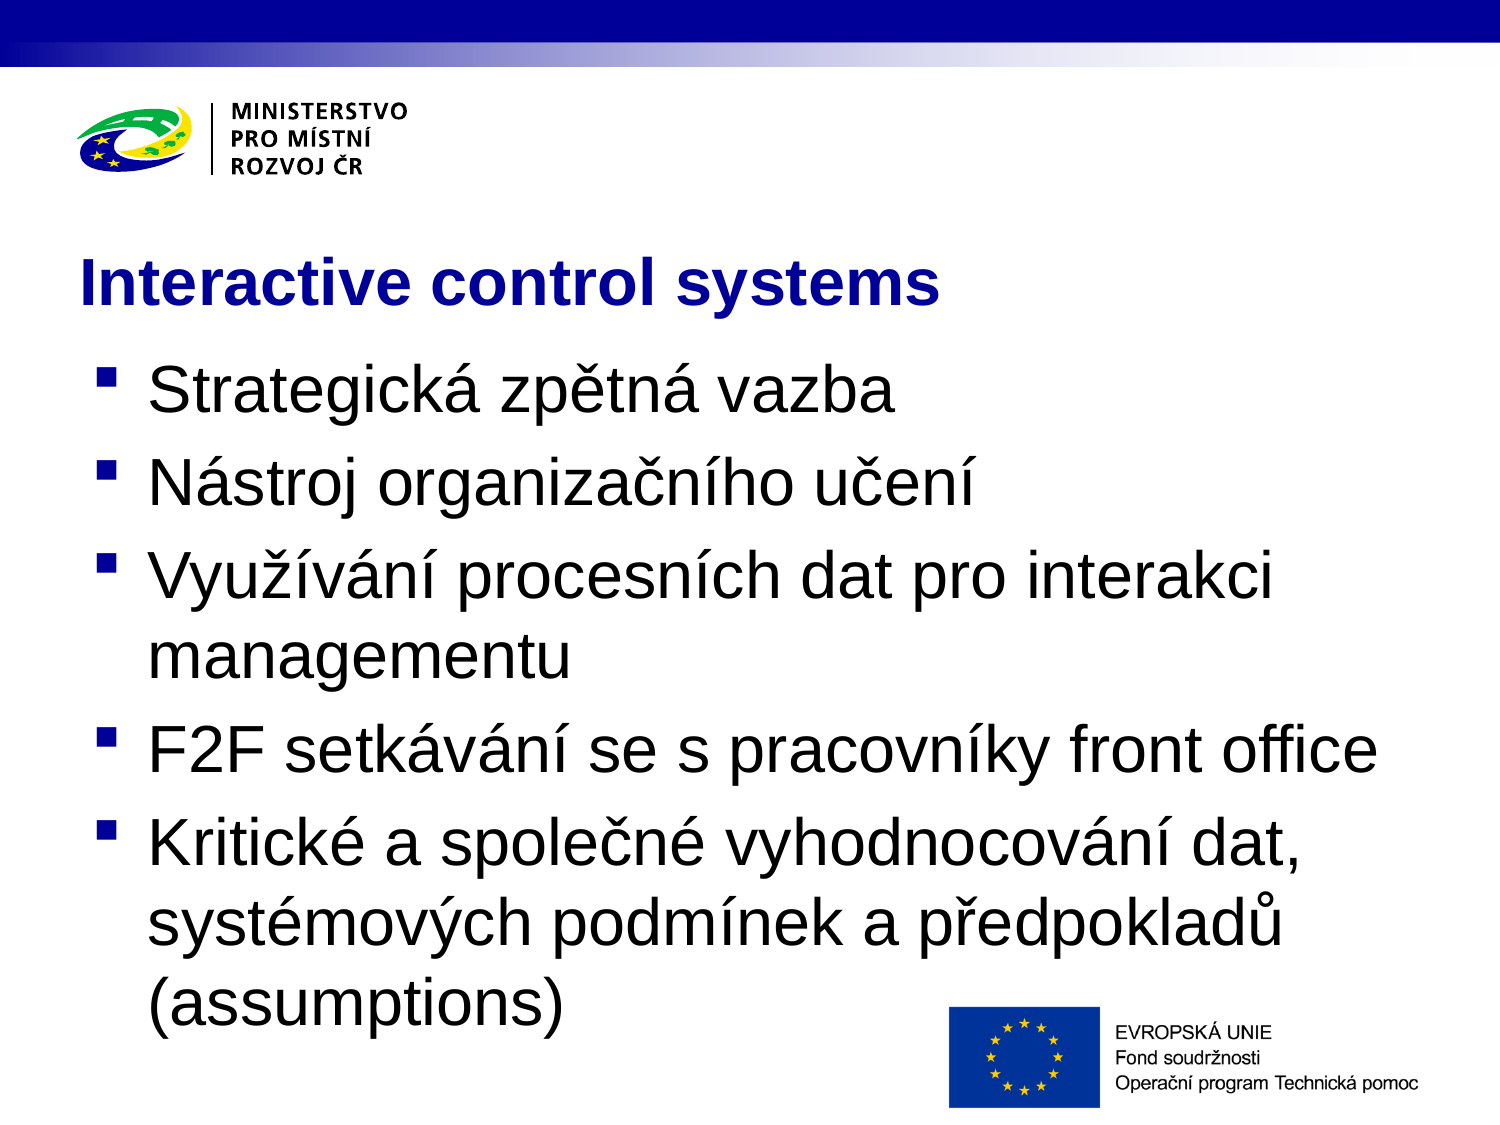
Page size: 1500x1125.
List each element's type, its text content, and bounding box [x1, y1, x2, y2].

title Interactive control systems [64, 231, 1425, 315]
list Strategická zpětná vazba Nástroj organizačního učení Využívání procesních dat pro interakci managementu F2F setkávání se s pracovníky front office Kritické a společné vyhodnocování dat, systémových podmínek a předpokladů (assumptions) [76, 338, 1427, 976]
picture [915, 973, 1452, 1125]
